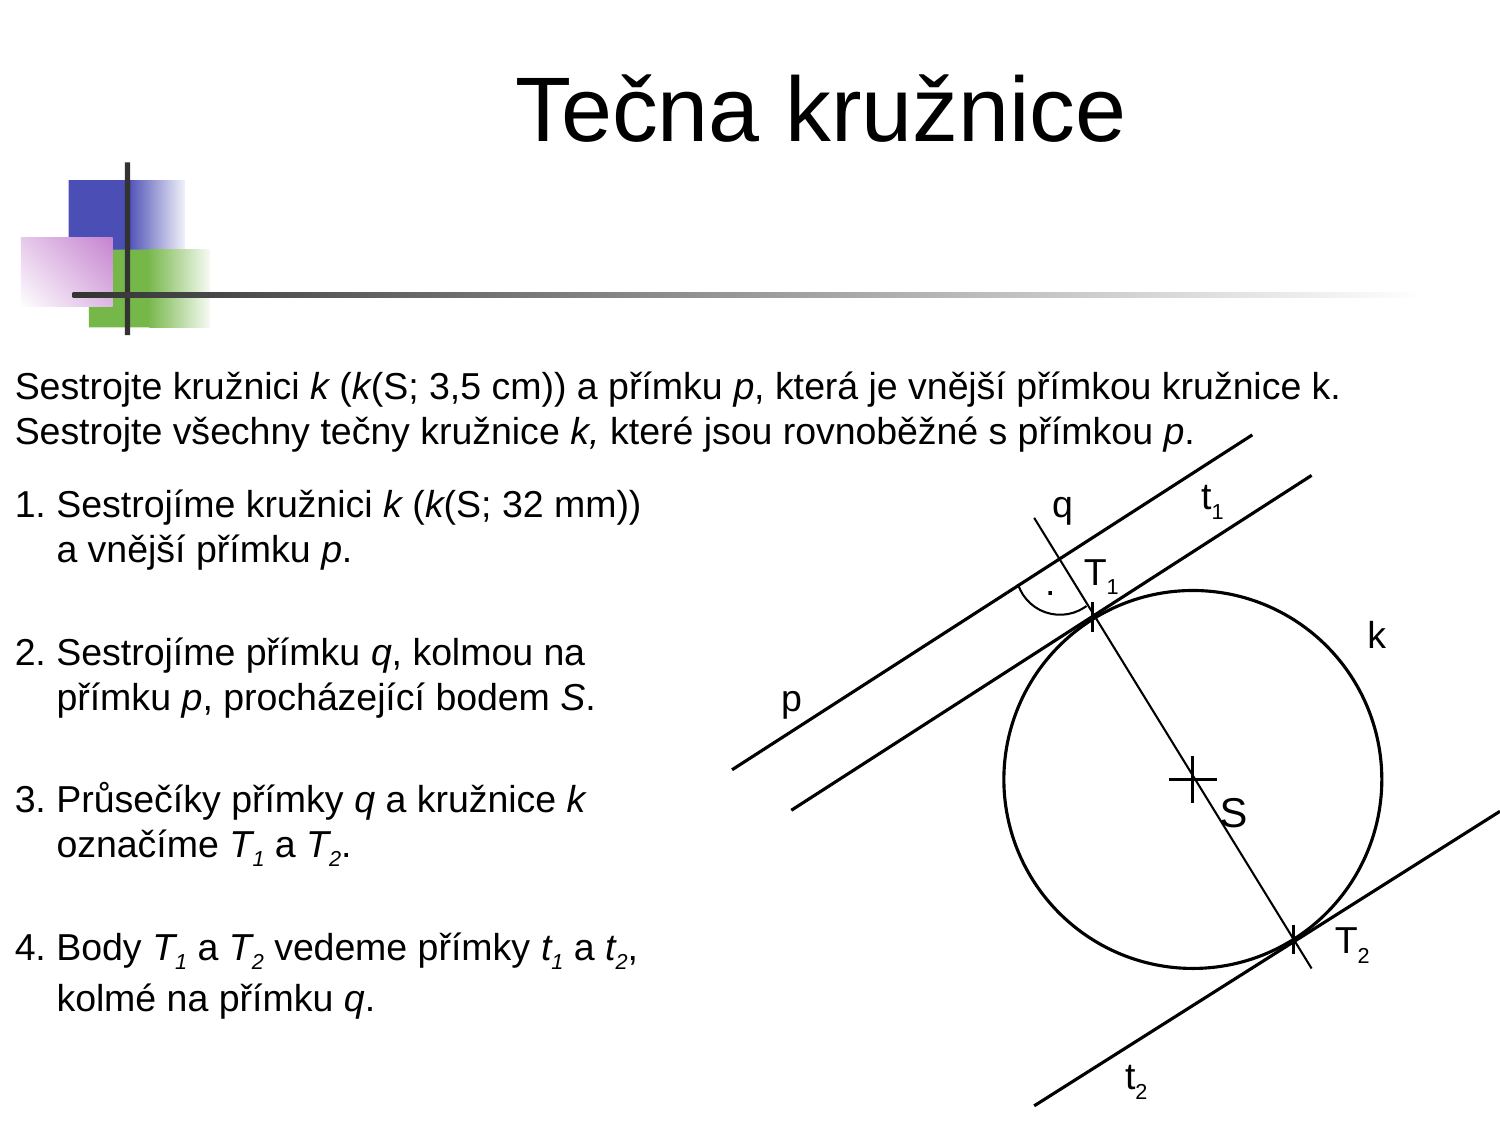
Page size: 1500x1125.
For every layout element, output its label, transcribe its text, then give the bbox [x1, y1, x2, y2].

text_box 4. Body T1 a T2 vedeme přímky t1 a t2, kolmé na přímku q. [0, 915, 706, 1027]
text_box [791, 778, 1028, 811]
text_box 1. Sestrojíme kružnici k (k(S; 32 mm)) a vnější přímku p. [0, 472, 679, 578]
text_box Sestrojte kružnici k (k(S; 3,5 cm)) a přímku p, která je vnější přímkou kružnice k. Sestrojte všechny tečny kružnice k, které jsou rovnoběžné s přímkou p. [0, 354, 1500, 459]
text_box k [1352, 604, 1412, 664]
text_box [731, 434, 1253, 770]
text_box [1033, 517, 1312, 810]
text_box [1033, 810, 1500, 1107]
text_box 3. Průsečíky přímky q a kružnice k označíme T1 a T2. [0, 767, 668, 879]
text_box Tečna kružnice [266, 42, 1376, 168]
text_box 2. Sestrojíme přímku q, kolmou na přímku p, procházející bodem S. [0, 620, 703, 725]
text_box [1317, 637, 1382, 809]
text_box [1258, 475, 1312, 517]
text_box [1008, 819, 1027, 871]
